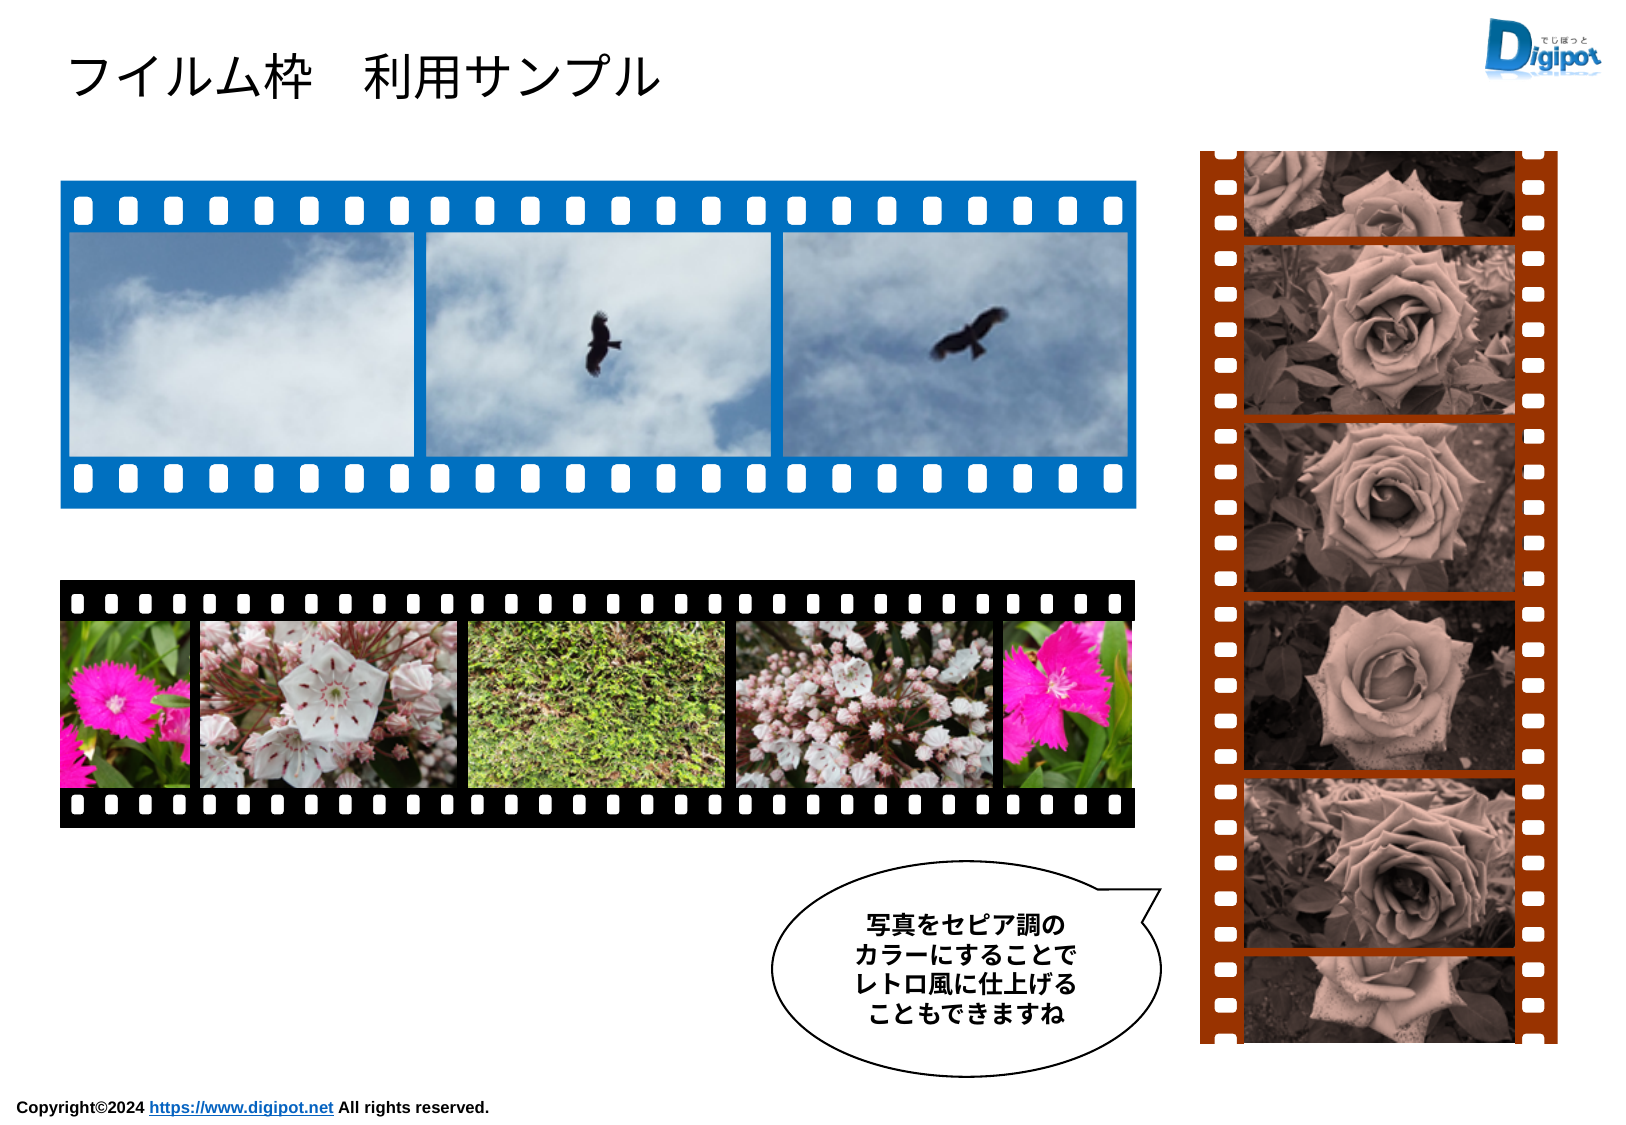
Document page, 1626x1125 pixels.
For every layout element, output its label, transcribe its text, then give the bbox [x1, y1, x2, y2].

picture [1241, 953, 1519, 1043]
text_box 写真をセピア調の カラーにすることで レトロ風に仕上げることもできますね [771, 860, 1162, 1078]
picture [60, 615, 196, 793]
text_box [60, 180, 1137, 509]
text_box フイルム枠 利用サンプル [49, 38, 677, 113]
text_box [60, 580, 1135, 828]
picture [1239, 241, 1524, 950]
picture [1237, 151, 1519, 238]
picture [734, 618, 1132, 792]
text_box [1200, 151, 1558, 1044]
picture [200, 619, 731, 793]
picture [1485, 18, 1602, 82]
picture [65, 228, 1133, 462]
